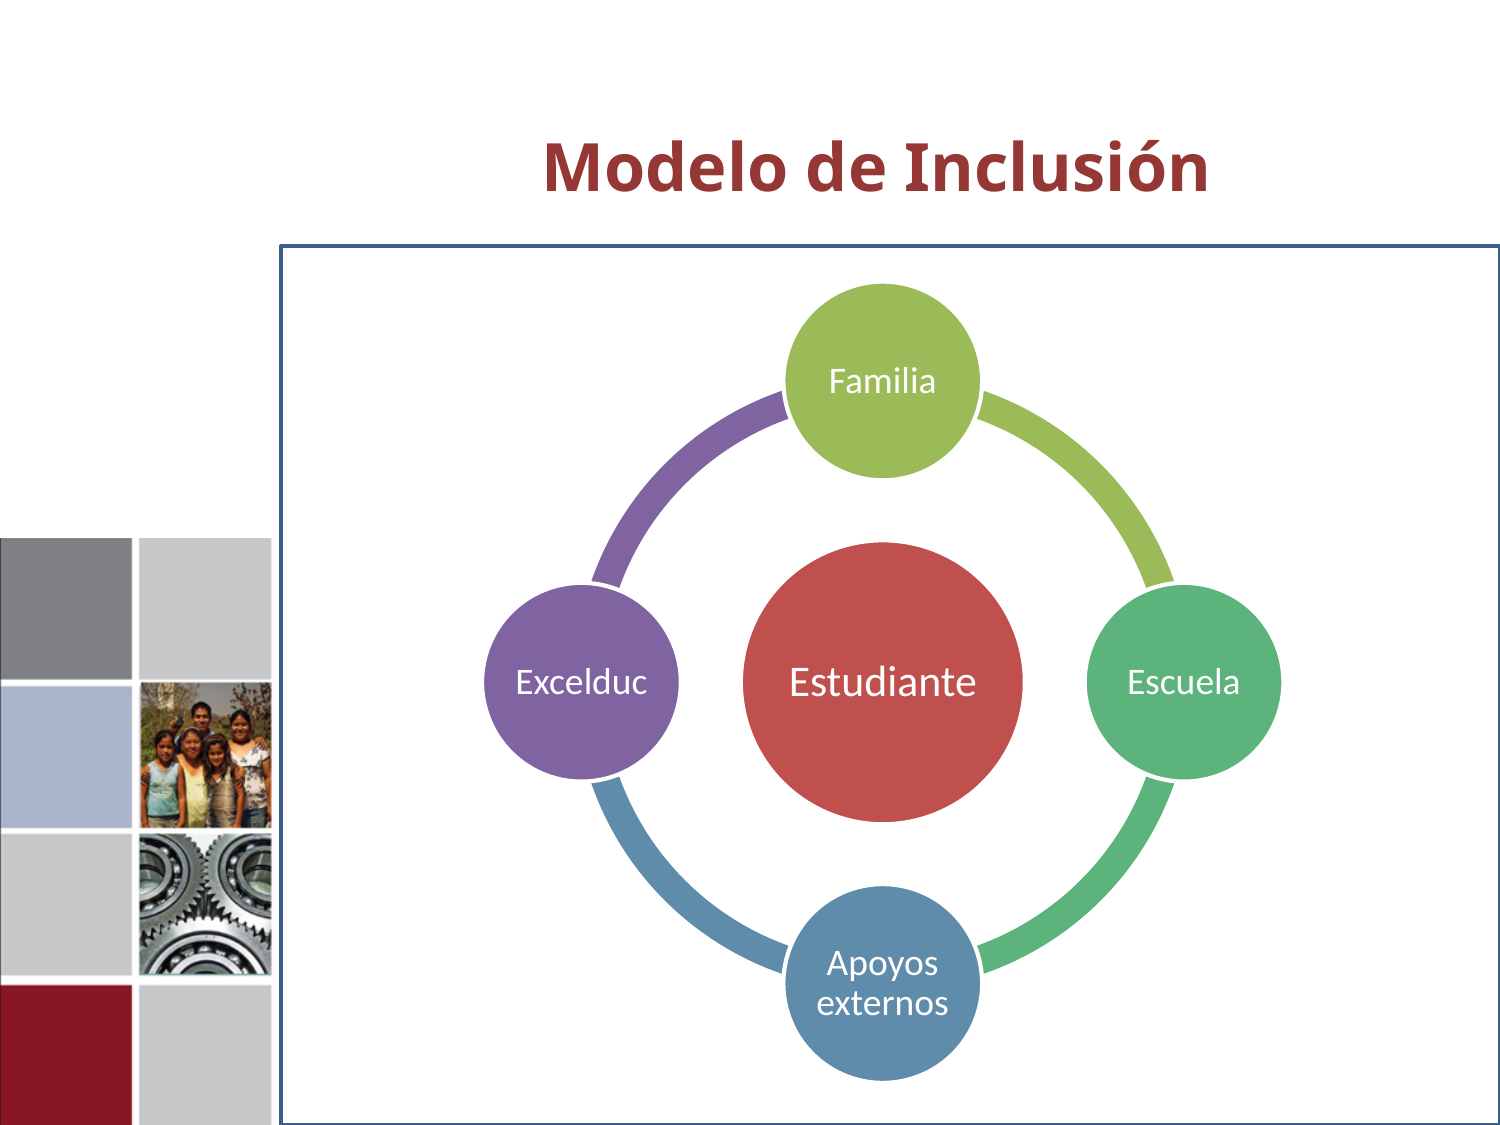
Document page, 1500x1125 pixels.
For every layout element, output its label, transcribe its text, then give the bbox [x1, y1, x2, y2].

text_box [304, 280, 1462, 1084]
text_box Modelo de Inclusión [526, 117, 1227, 212]
picture [0, 538, 273, 1125]
